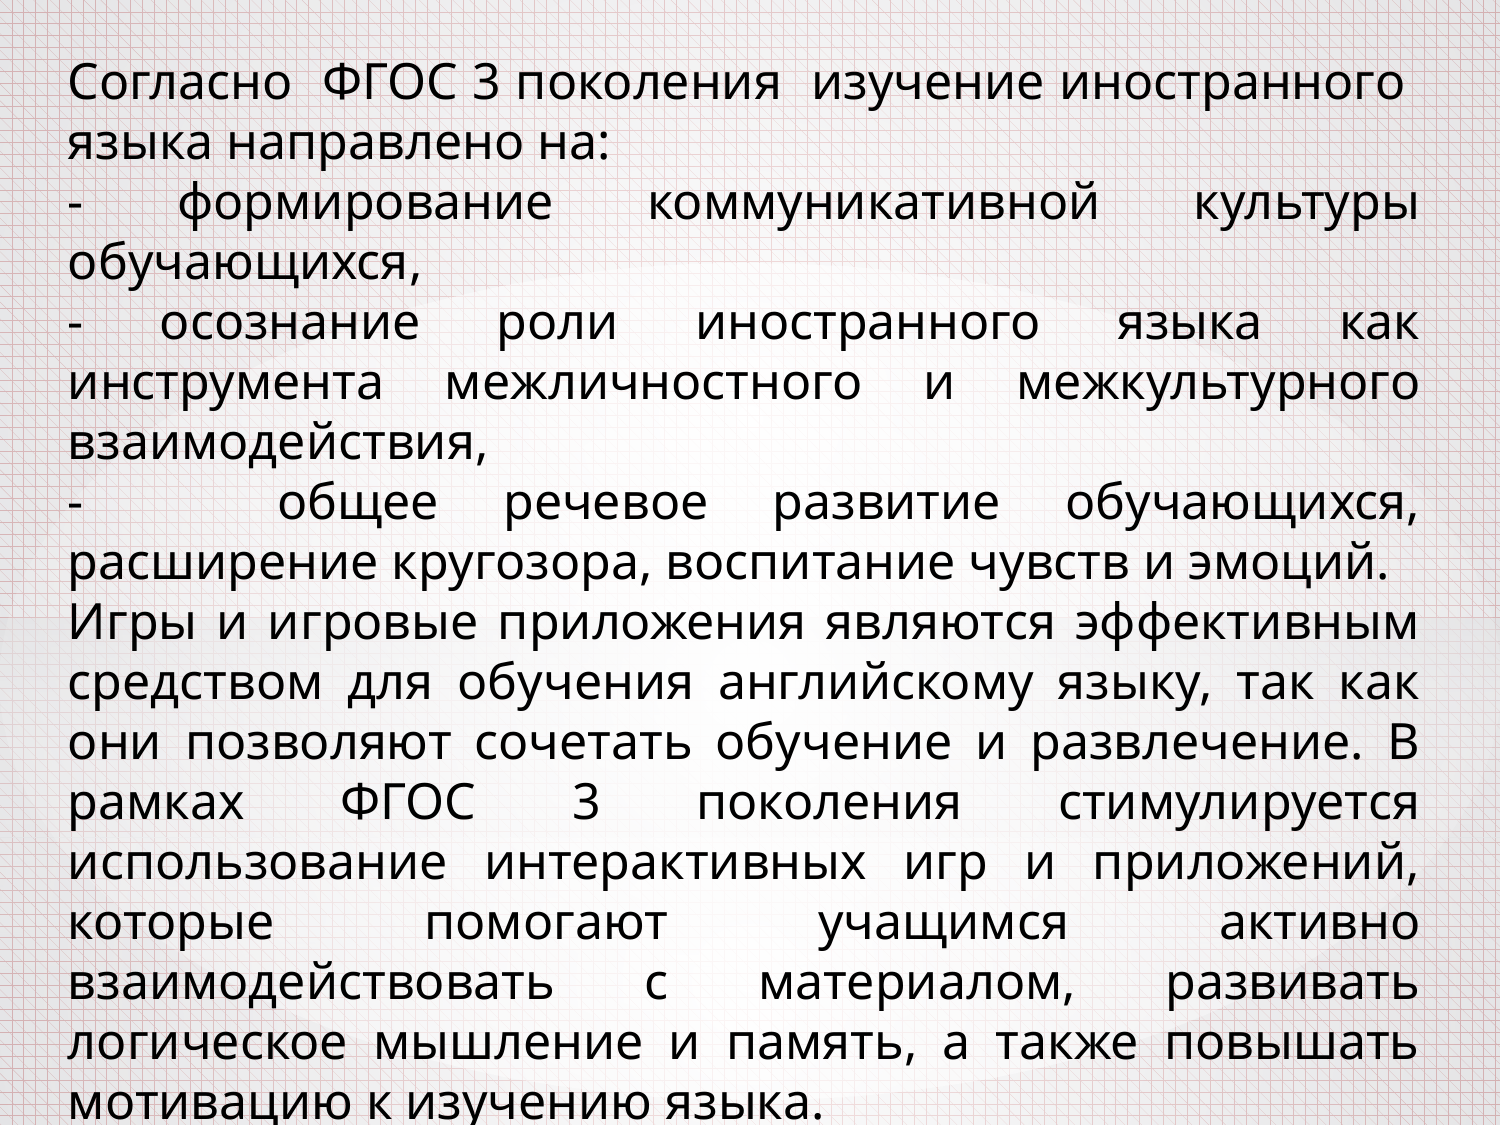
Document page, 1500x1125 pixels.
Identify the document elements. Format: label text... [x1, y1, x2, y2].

text_box Согласно ФГОС 3 поколения изучение иностранного языка направлено на: - формирование коммуникативной культуры обучающихся, - осознание роли иностранного языка как инструмента межличностного и межкультурного взаимодействия, - общее речевое развитие обучающихся, расширение кругозора, воспитание чувств и эмоций. Игры и игровые приложения являются эффективным средством для обучения английскому языку, так как они позволяют сочетать обучение и развлечение. В рамках ФГОС 3 поколения стимулируется использование интерактивных игр и приложений, которые помогают учащимся активно взаимодействовать с материалом, развивать логическое мышление и память, а также повышать мотивацию к изучению языка. [53, 42, 1436, 1125]
